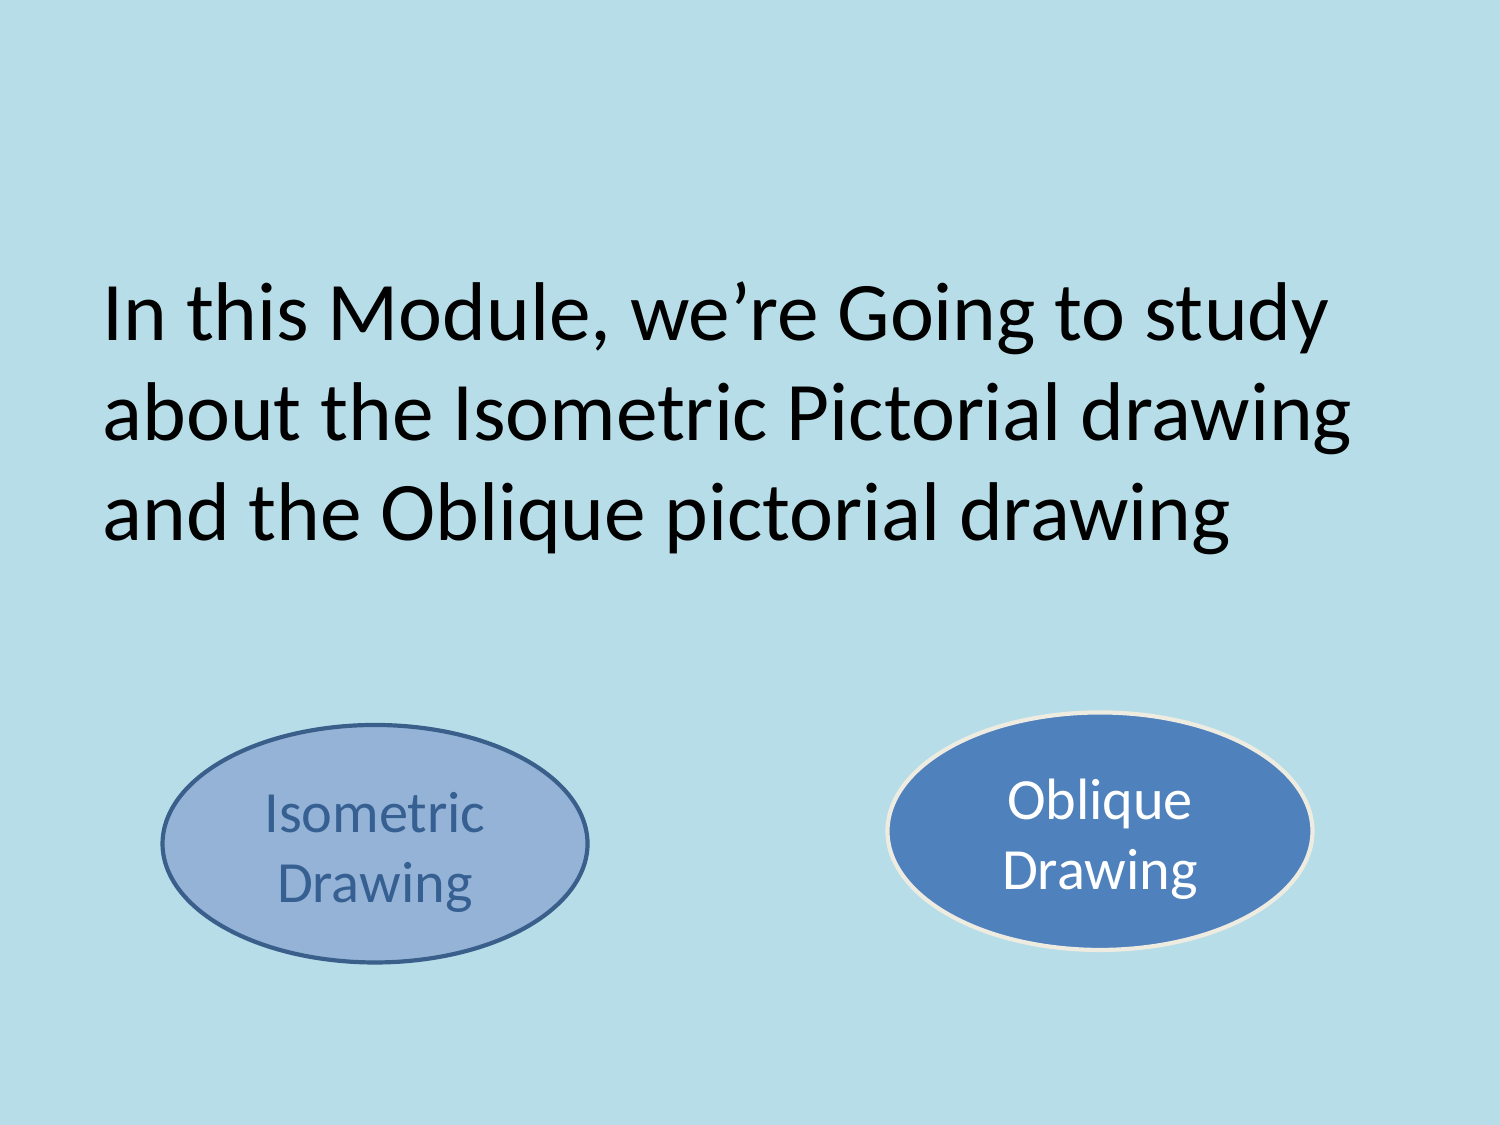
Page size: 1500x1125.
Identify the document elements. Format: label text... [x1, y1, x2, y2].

list In this Module, we’re Going to study about the Isometric Pictorial drawing and the Oblique pictorial drawing [87, 249, 1438, 613]
text_box Oblique Drawing [885, 710, 1315, 953]
text_box Isometric Drawing [160, 722, 590, 965]
